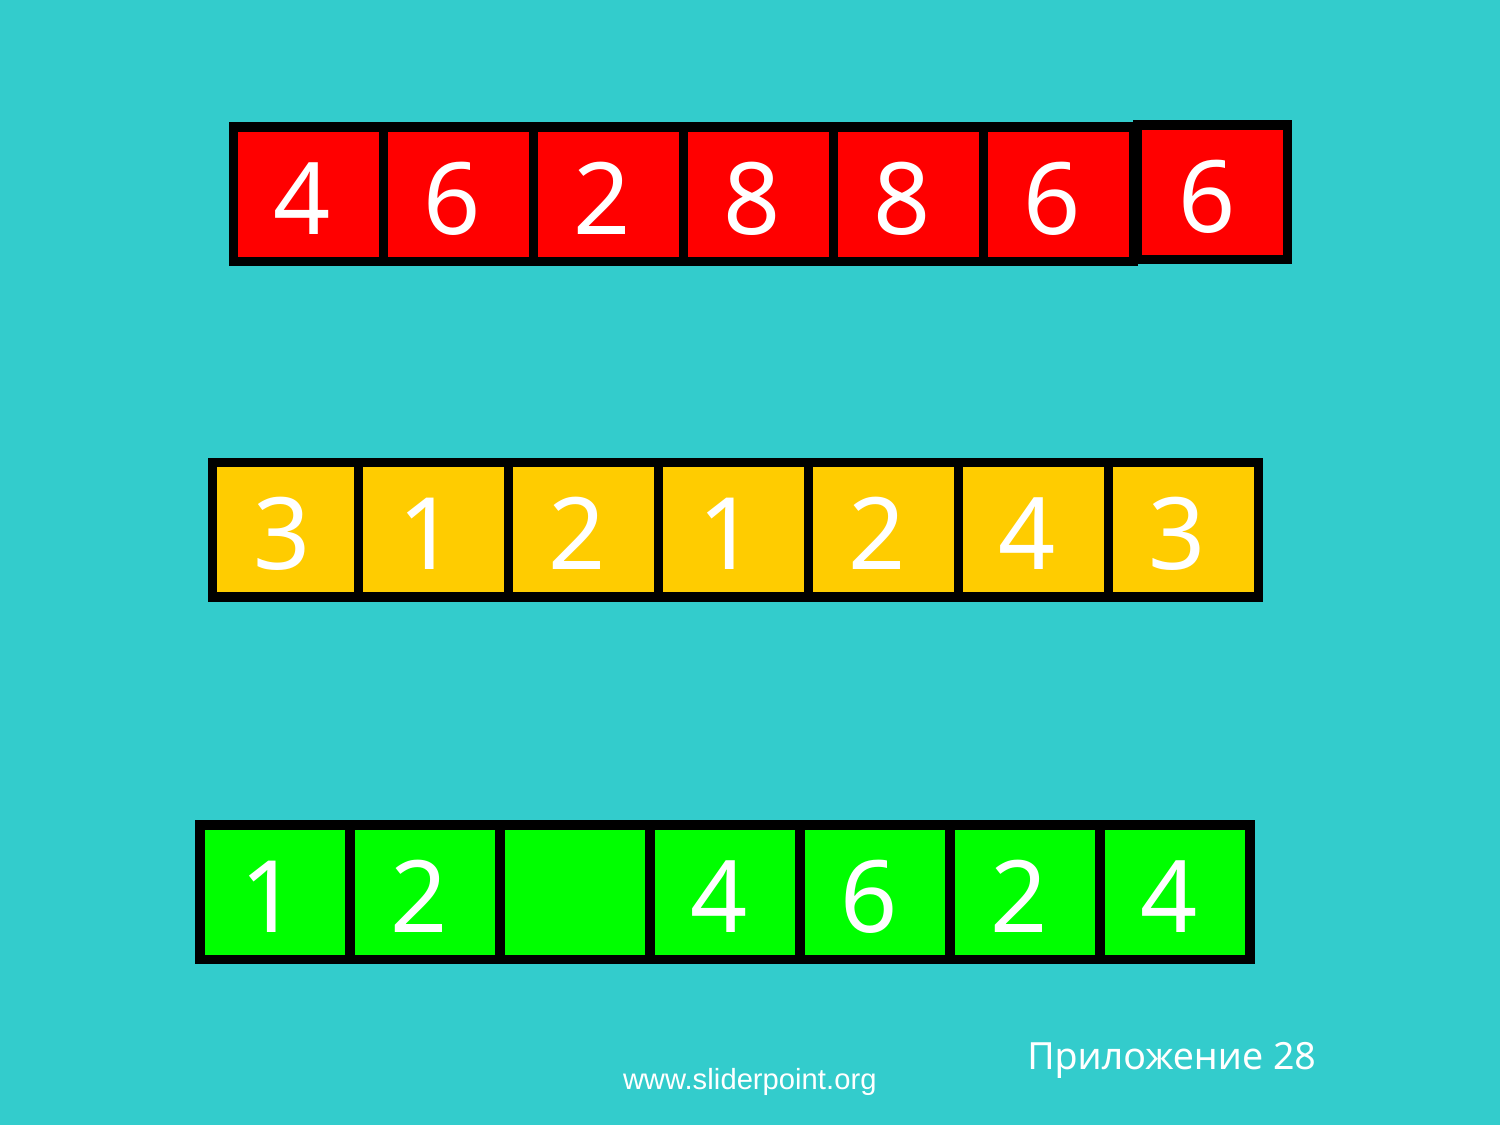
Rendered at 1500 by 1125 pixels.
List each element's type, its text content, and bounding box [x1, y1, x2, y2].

text_box 2 [808, 462, 958, 598]
text_box 4 [1099, 825, 1250, 960]
text_box 6 [383, 127, 533, 262]
text_box 4 [958, 462, 1108, 598]
text_box 2 [508, 462, 659, 598]
text_box 8 [833, 127, 983, 262]
text_box 3 [212, 462, 358, 598]
text_box 6 [1137, 125, 1288, 260]
text_box 1 [199, 825, 349, 960]
text_box 2 [533, 127, 683, 262]
text_box 4 [649, 825, 799, 960]
text_box 3 [1108, 462, 1259, 598]
text_box 4 [233, 127, 383, 262]
text_box 8 [683, 127, 833, 262]
text_box 1 [358, 462, 508, 598]
footer www.sliderpoint.org [512, 1024, 988, 1103]
text_box 2 [349, 825, 499, 960]
text_box [499, 825, 649, 960]
text_box 2 [949, 825, 1099, 960]
text_box Приложение 28 [1012, 1024, 1438, 1125]
text_box 1 [659, 462, 808, 598]
text_box 6 [799, 825, 949, 960]
text_box 6 [983, 127, 1134, 262]
